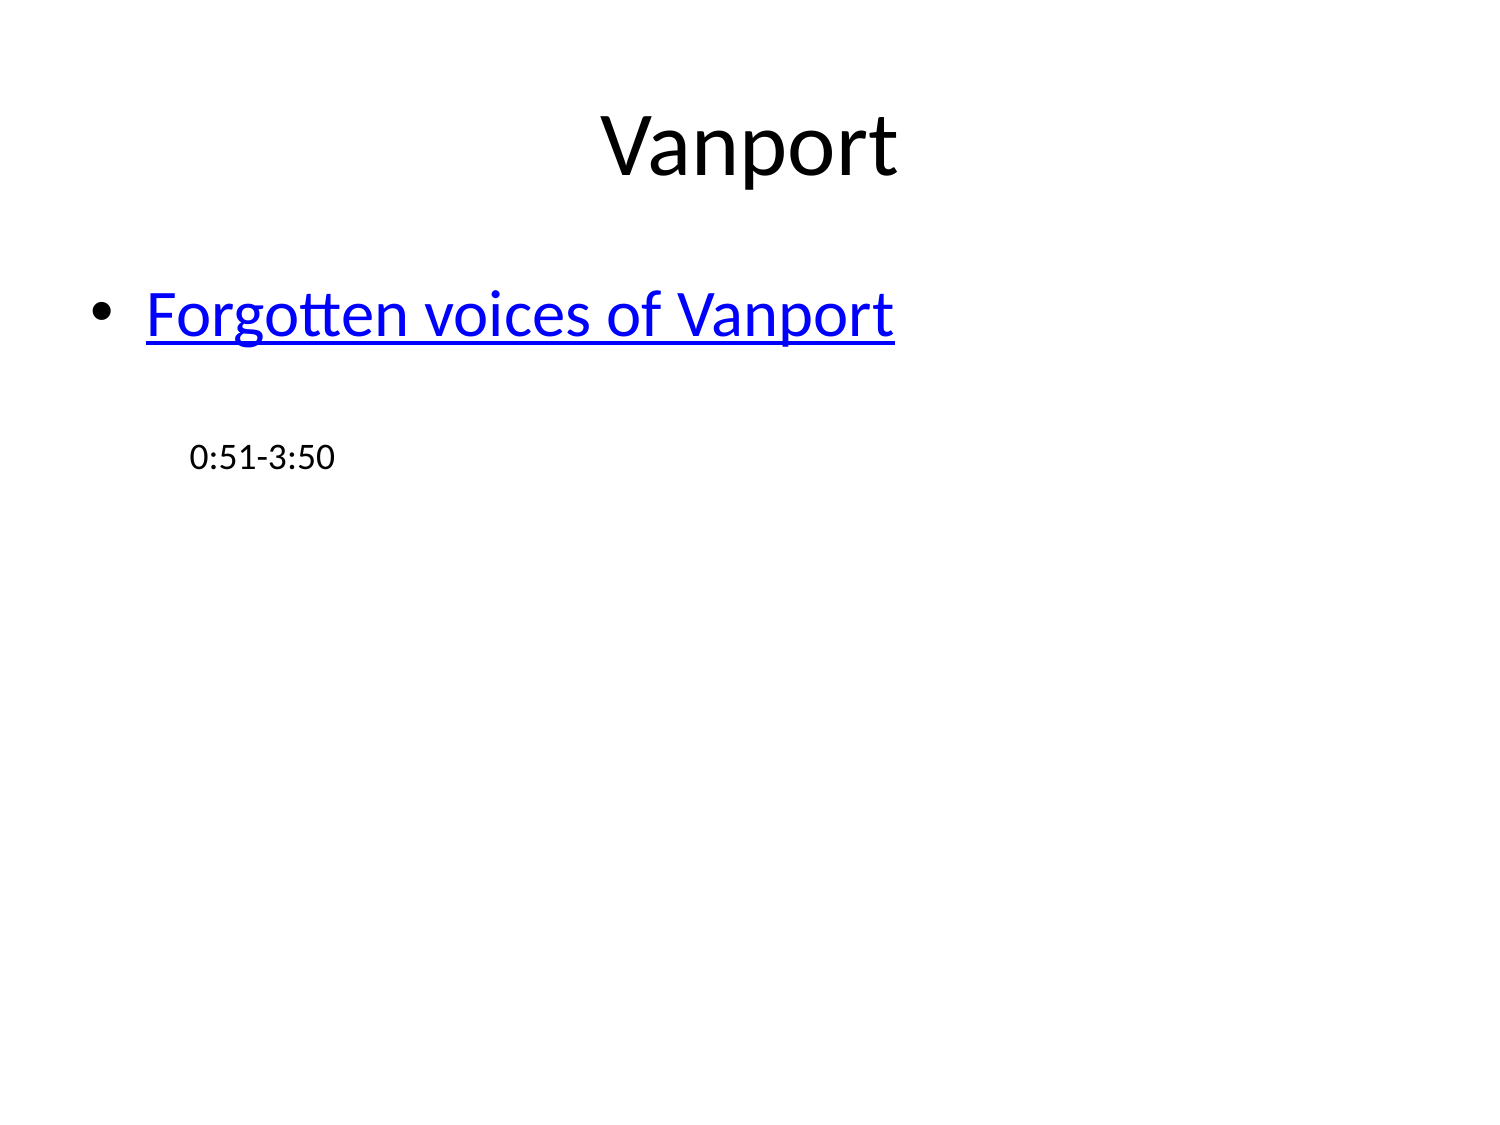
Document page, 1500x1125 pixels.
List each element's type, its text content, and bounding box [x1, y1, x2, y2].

title Vanport [75, 45, 1425, 233]
list Forgotten voices of Vanport [75, 262, 1425, 1005]
text_box 0:51-3:50 [174, 424, 763, 485]
